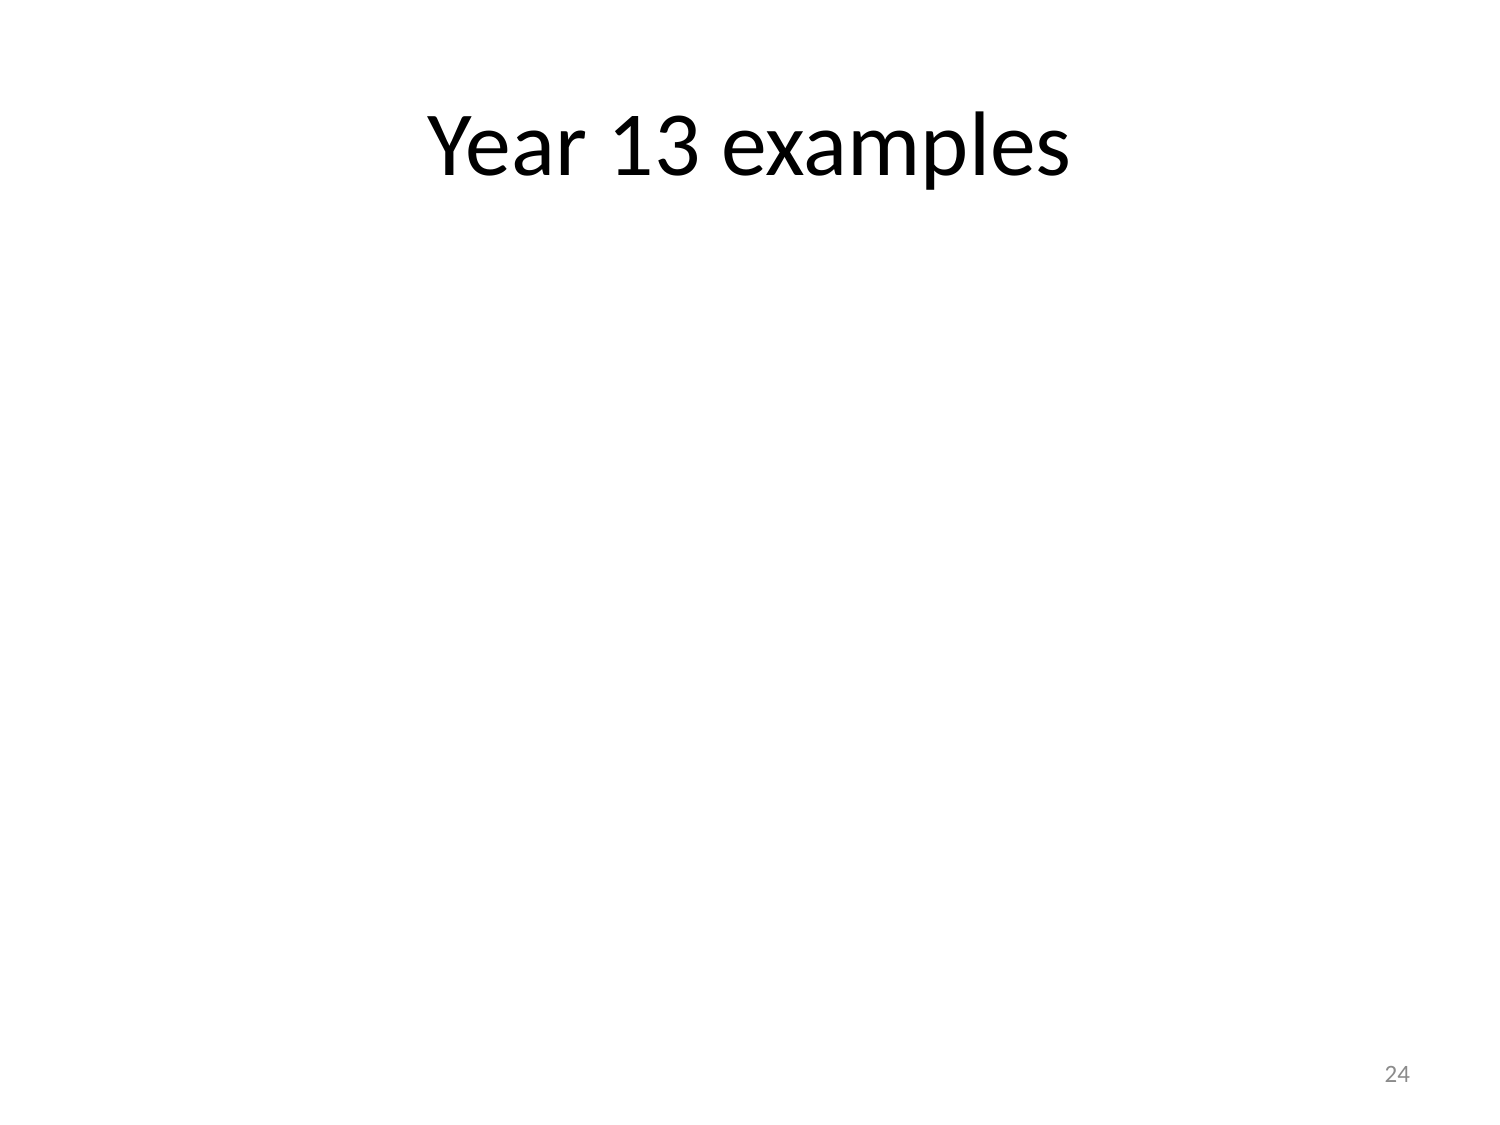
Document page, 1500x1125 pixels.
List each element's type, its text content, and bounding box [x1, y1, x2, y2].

slide_number 24 [1074, 1042, 1425, 1103]
title Year 13 examples [75, 45, 1425, 233]
